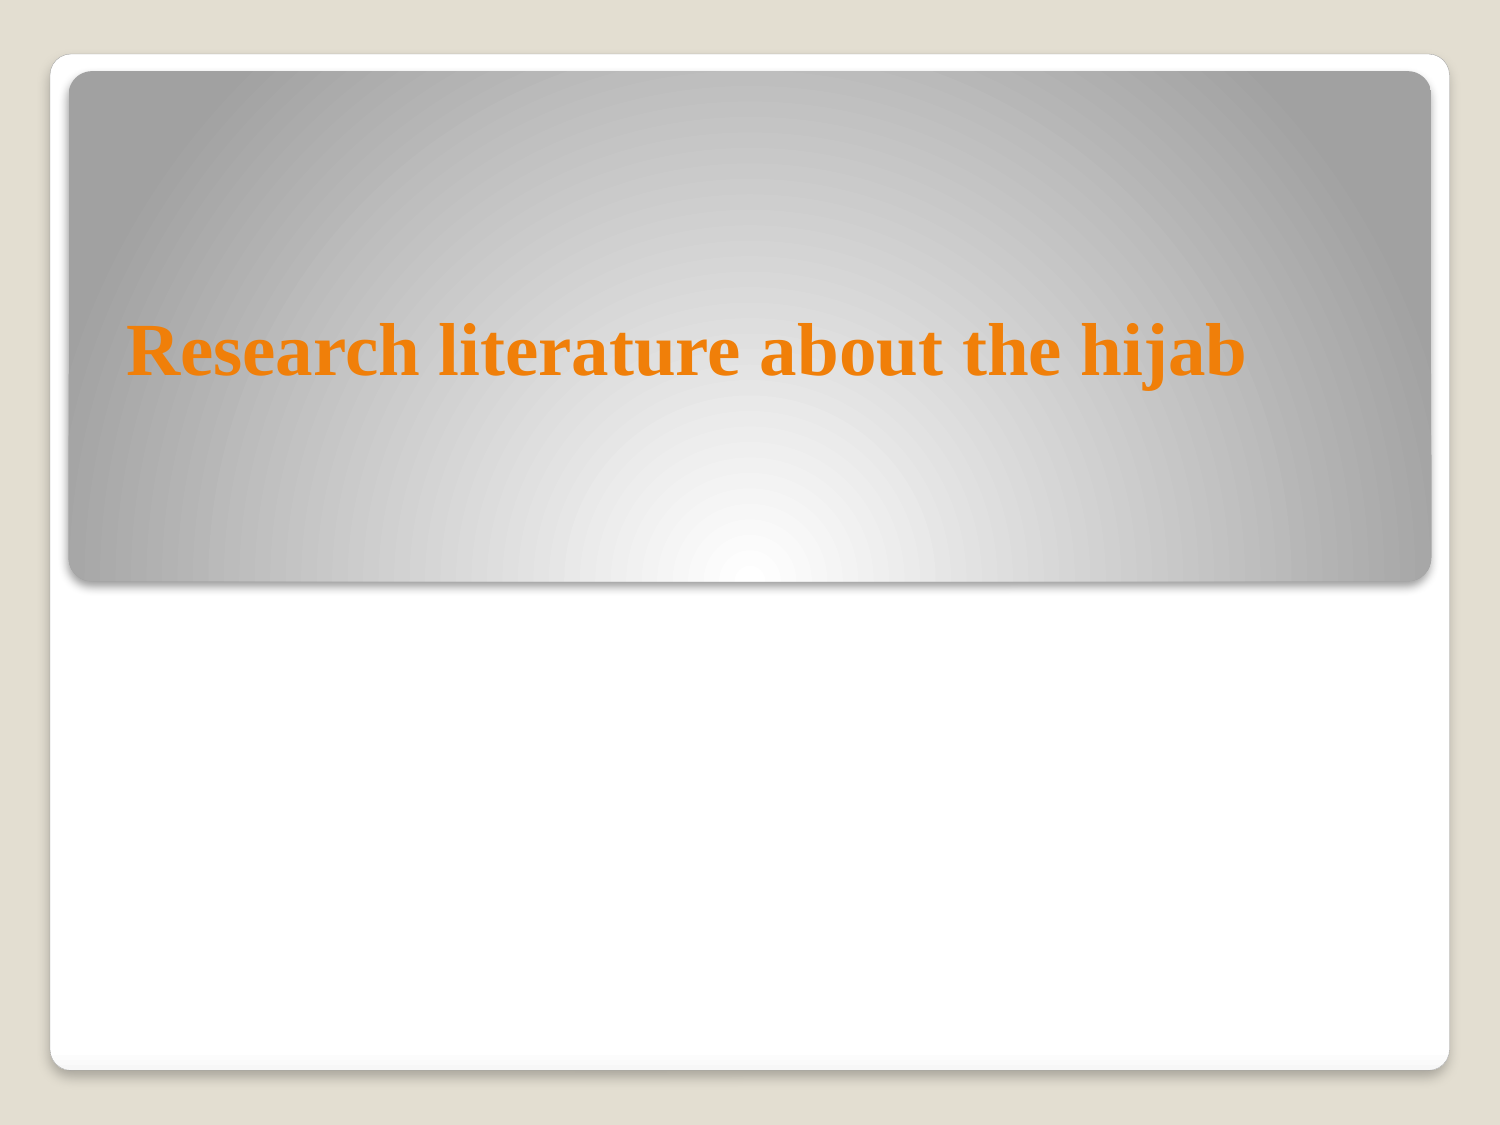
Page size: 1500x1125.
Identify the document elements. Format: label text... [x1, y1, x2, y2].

title Research literature about the hijab [118, 82, 1394, 399]
